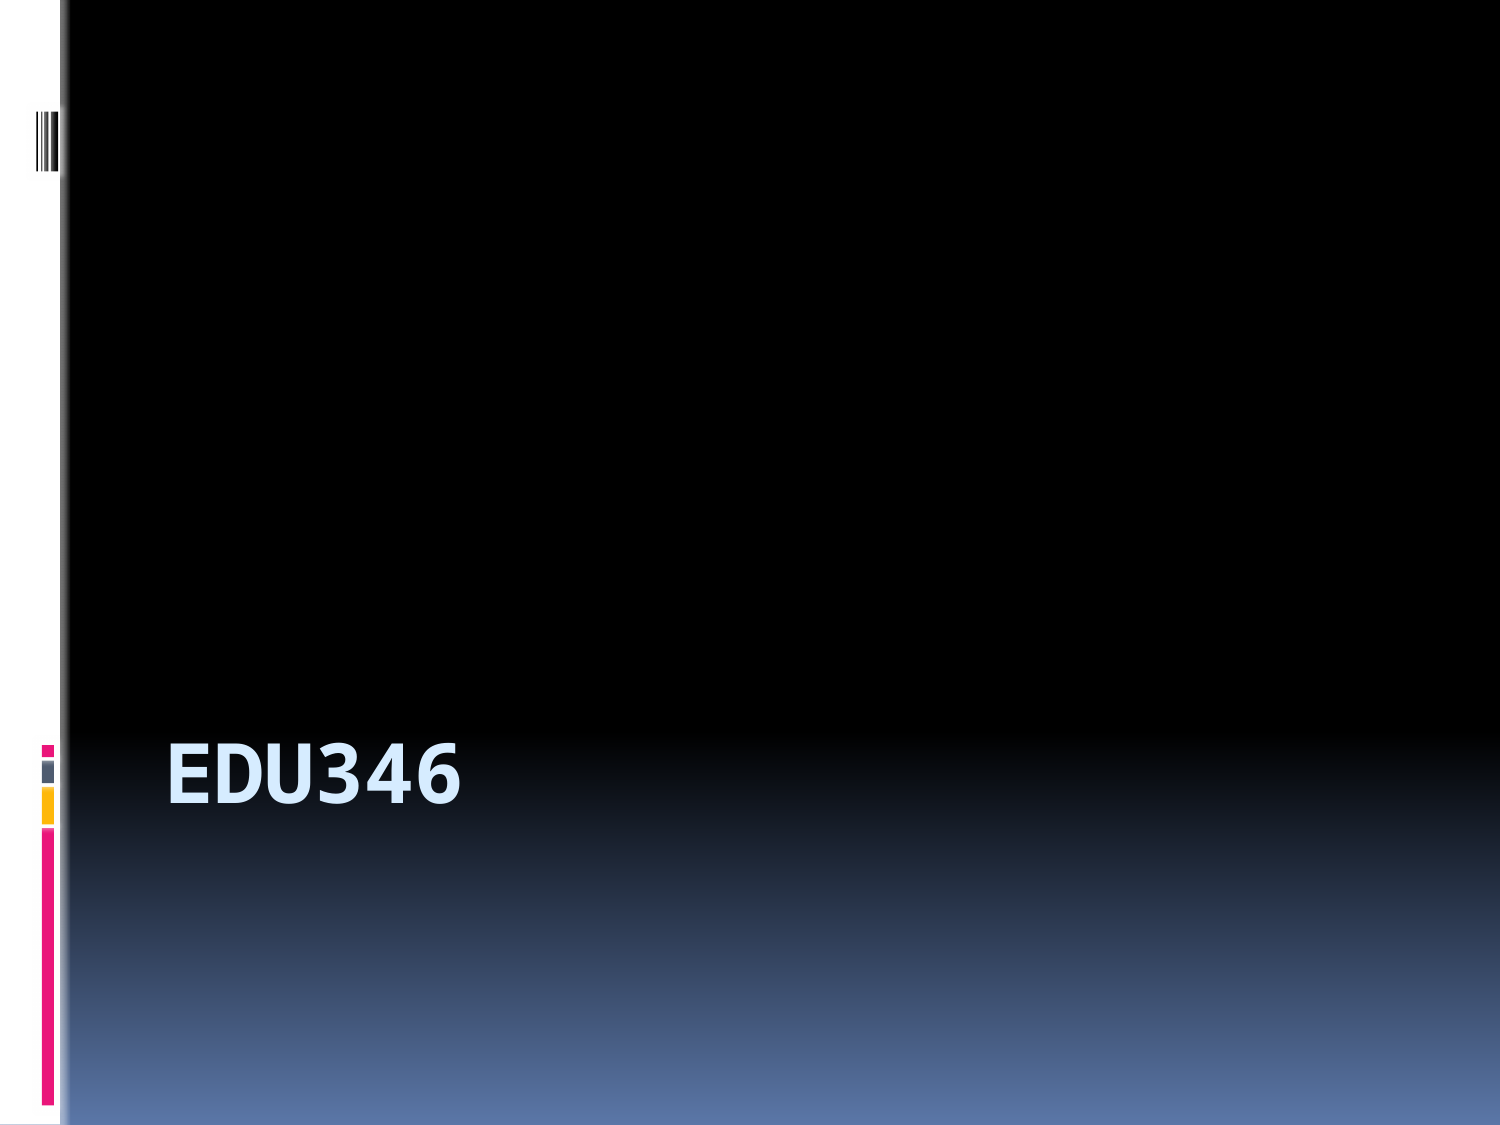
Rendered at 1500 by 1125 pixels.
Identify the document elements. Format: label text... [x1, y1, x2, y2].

title EDU346 [150, 712, 1425, 1037]
